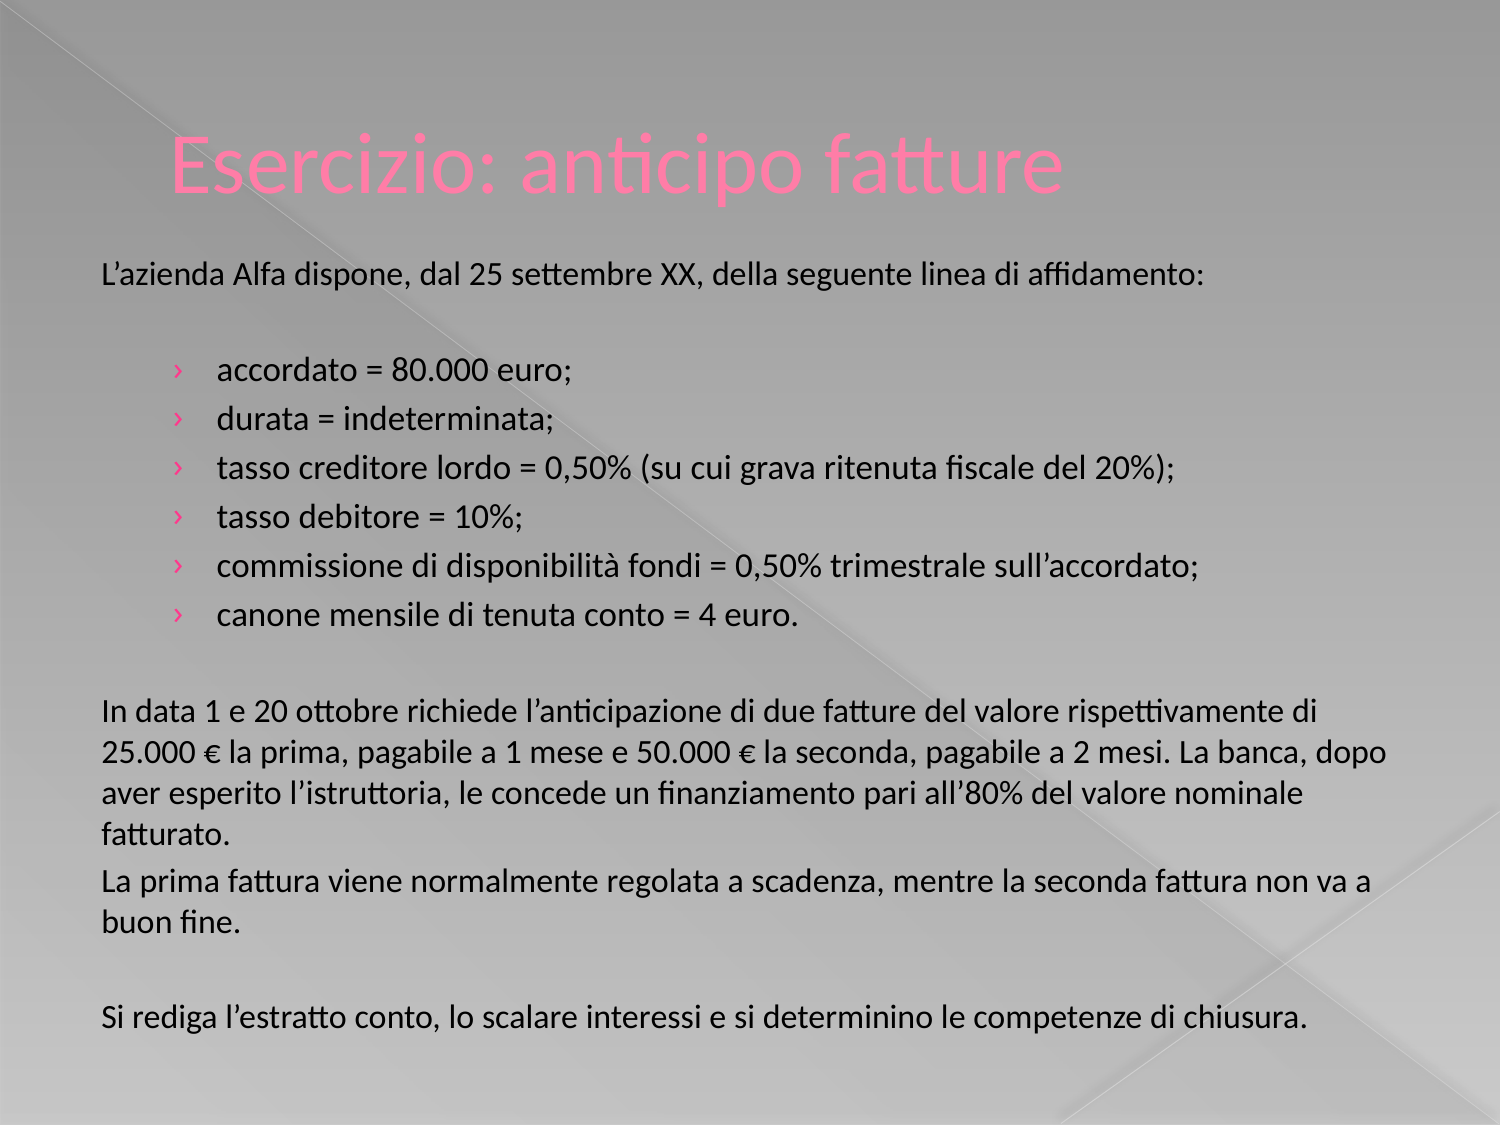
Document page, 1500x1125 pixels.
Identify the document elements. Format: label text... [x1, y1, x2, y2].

title Esercizio: anticipo fatture [75, 43, 1425, 274]
list L’azienda Alfa dispone, dal 25 settembre XX, della seguente linea di affidamento: accordato = 80.000 euro; durata = indeterminata; tasso creditore lordo = 0,50% (su cui grava ritenuta fiscale del 20%); tasso debitore = 10%; commissione di disponibilità fondi = 0,50% trimestrale sull’accordato; canone mensile di tenuta conto = 4 euro. In data 1 e 20 ottobre richiede l’anticipazione di due fatture del valore rispettivamente di 25.000 € la prima, pagabile a 1 mese e 50.000 € la seconda, pagabile a 2 mesi. La banca, dopo aver esperito l’istruttoria, le concede un finanziamento pari all’80% del valore nominale fatturato. La prima fattura viene normalmente regolata a scadenza, mentre la seconda fattura non va a buon fine. Si rediga l’estratto conto, lo scalare interessi e si determinino le competenze di chiusura. [76, 243, 1427, 1047]
